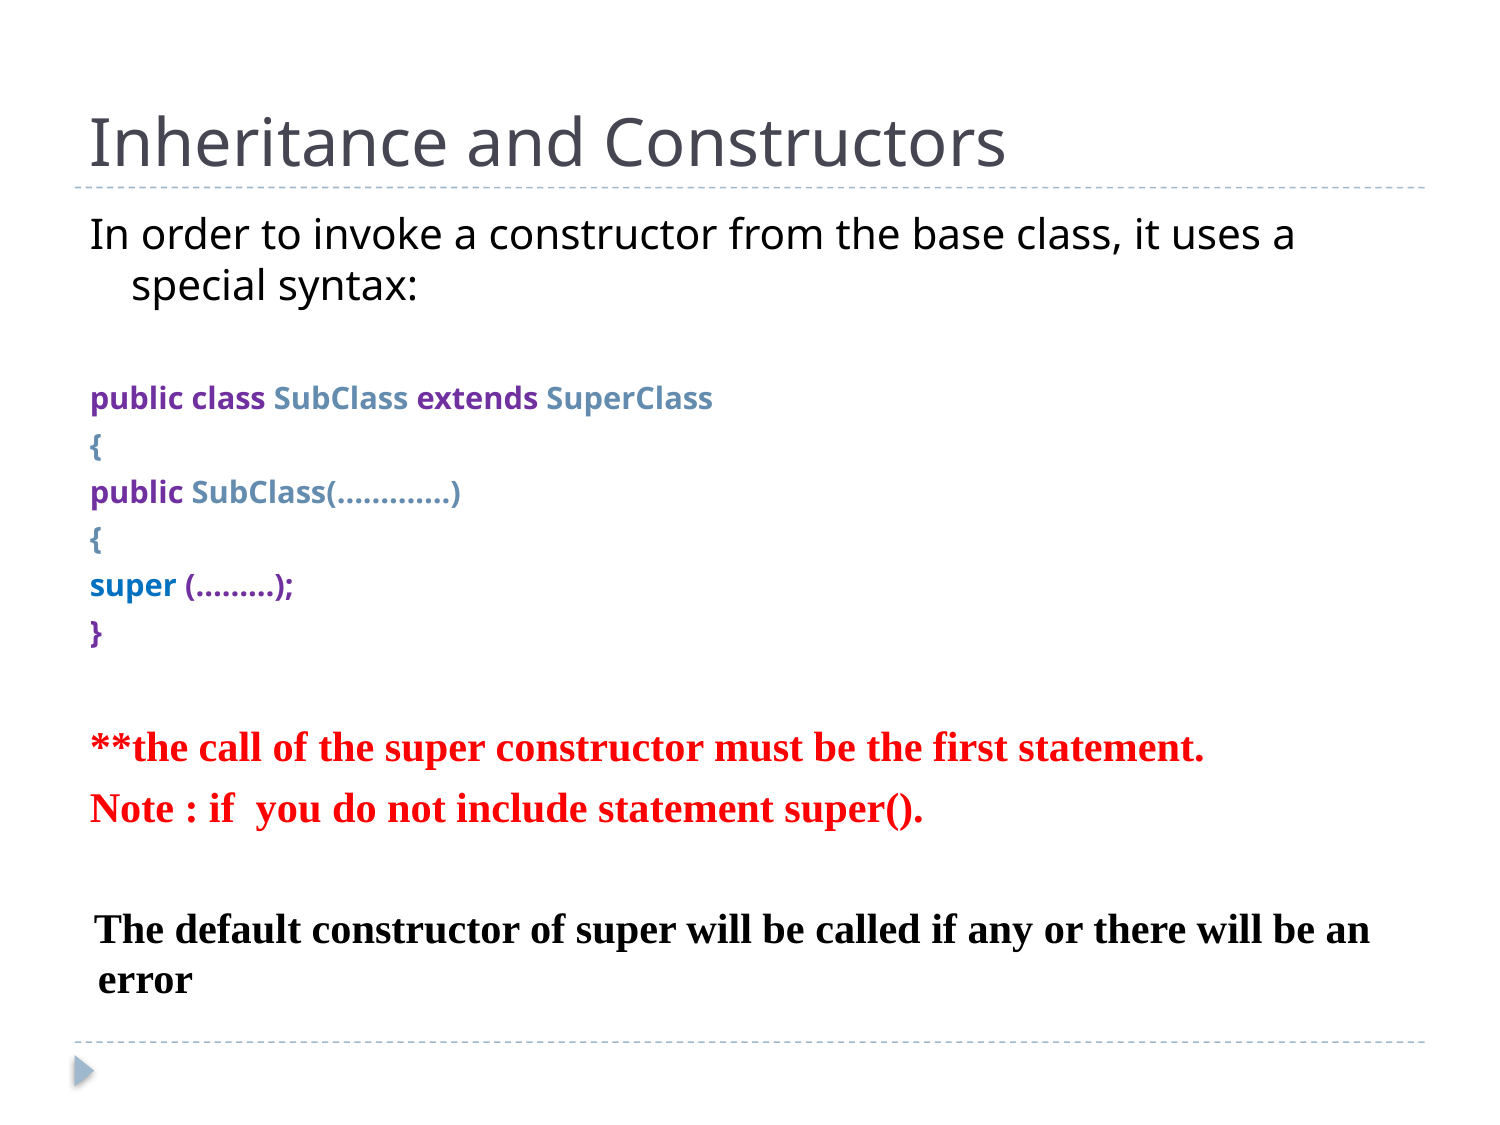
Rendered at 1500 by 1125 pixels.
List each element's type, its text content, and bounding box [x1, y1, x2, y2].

title Inheritance and Constructors [75, 24, 1425, 188]
list In order to invoke a constructor from the base class, it uses a special syntax: public class SubClass extends SuperClass { public SubClass(………….) { super (………); } **the call of the super constructor must be the first statement. Note : if you do not include statement super(). The default constructor of super will be called if any or there will be an error [75, 200, 1425, 1010]
